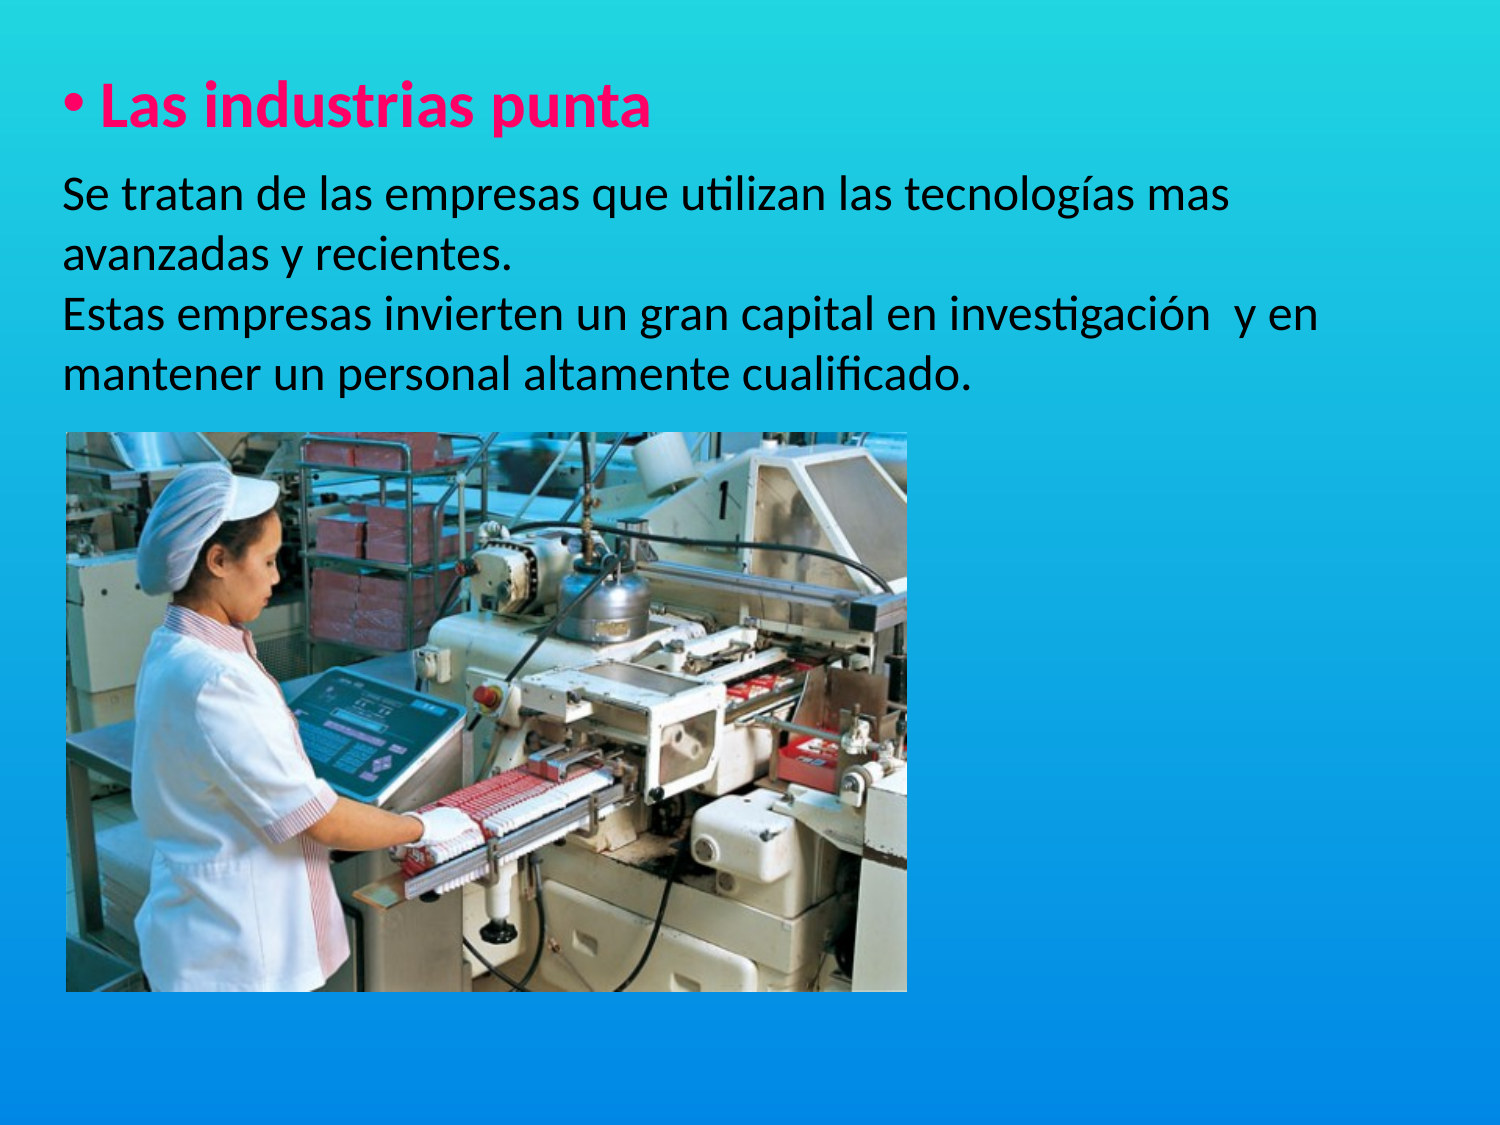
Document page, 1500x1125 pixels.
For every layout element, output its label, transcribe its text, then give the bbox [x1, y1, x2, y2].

picture [65, 432, 908, 993]
text_box Las industrias punta Se tratan de las empresas que utilizan las tecnologías mas avanzadas y recientes. Estas empresas invierten un gran capital en investigación y en mantener un personal altamente cualificado. [47, 53, 1418, 589]
picture [60, 891, 64, 902]
